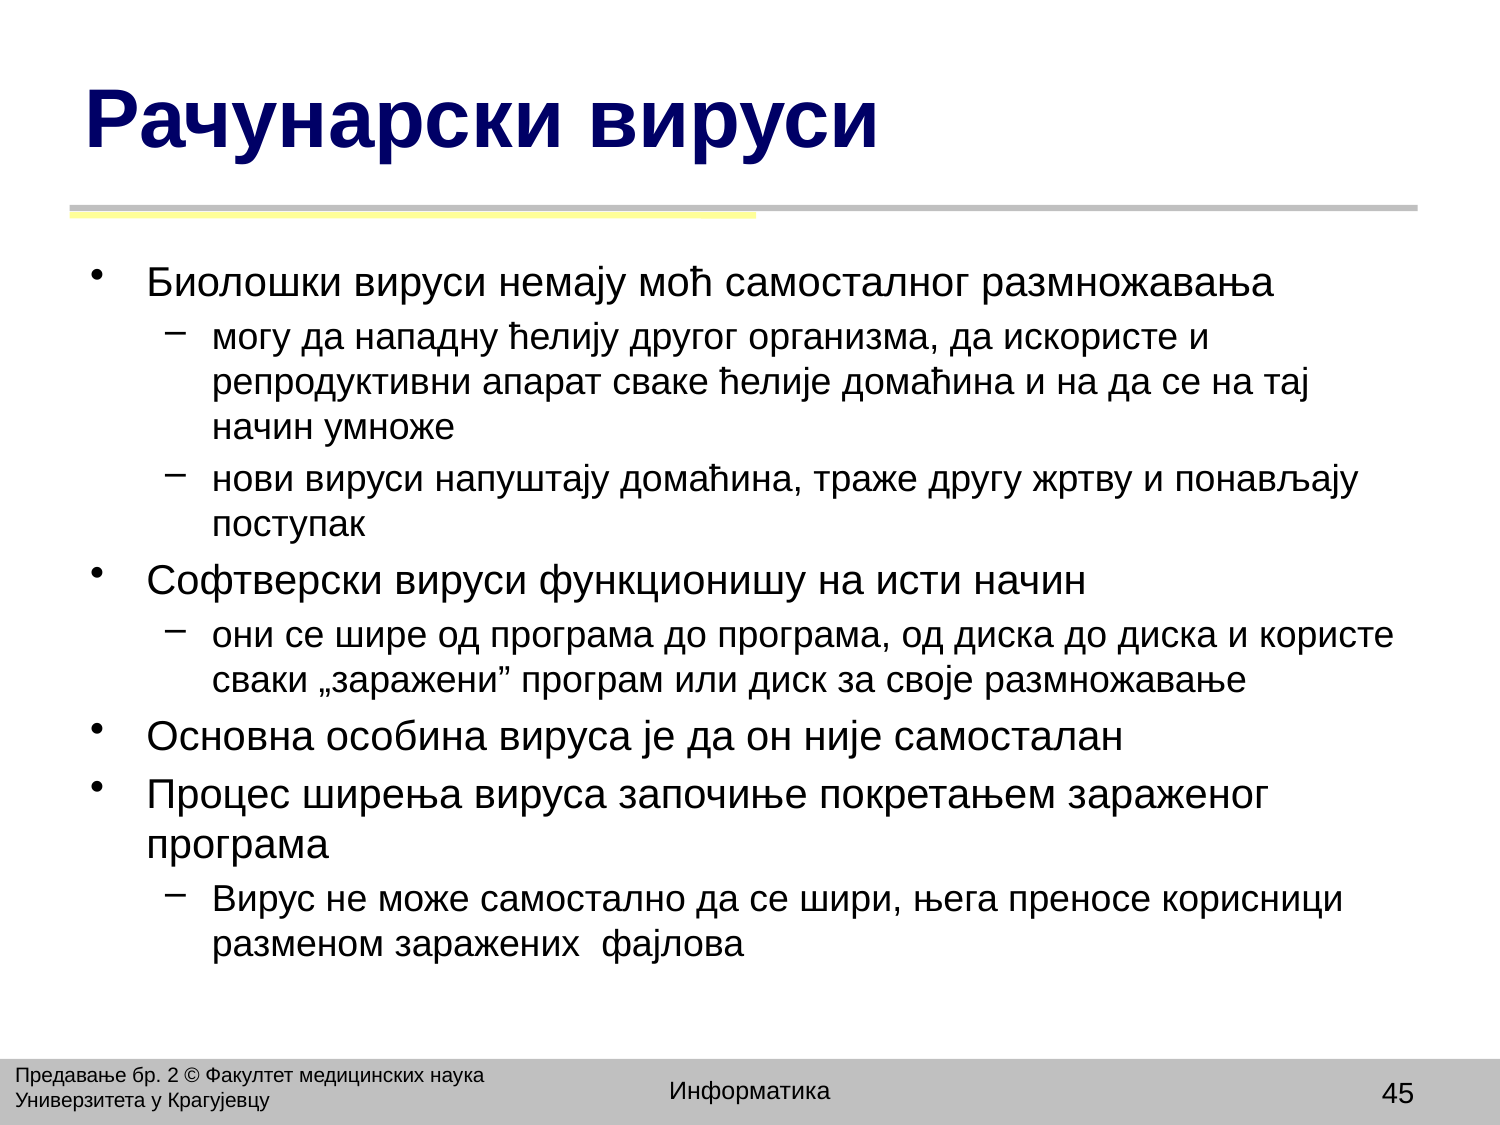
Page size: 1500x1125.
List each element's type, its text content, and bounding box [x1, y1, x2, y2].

slide_number 45 [1079, 1066, 1430, 1125]
title Рачунарски вируси [69, 19, 1426, 208]
footer Информатика [512, 1066, 988, 1125]
slide_number Предавање бр. 2 © Факултет медицинских наука Универзитета у Крагујевцу [0, 1053, 607, 1108]
list Биолошки вируси немају моћ самосталног размножавања могу да нападну ћелију другог организма, да искористе и репродуктивни апарат сваке ћелије домаћина и на да се на тај начин умноже нови вируси напуштају домаћина, траже другу жртву и понављају поступак Софтверски вируси функционишу на исти начин они се шире од програма до програма, од диска до диска и користе сваки „заражени” програм или диск за своје размножавање Основна особина вируса је да он није самосталан Процес ширења вируса започиње покретањем зараженог програма Вирус не може самостално да се шири, њега преносе корисници разменом заражених фајлова [74, 246, 1426, 1023]
